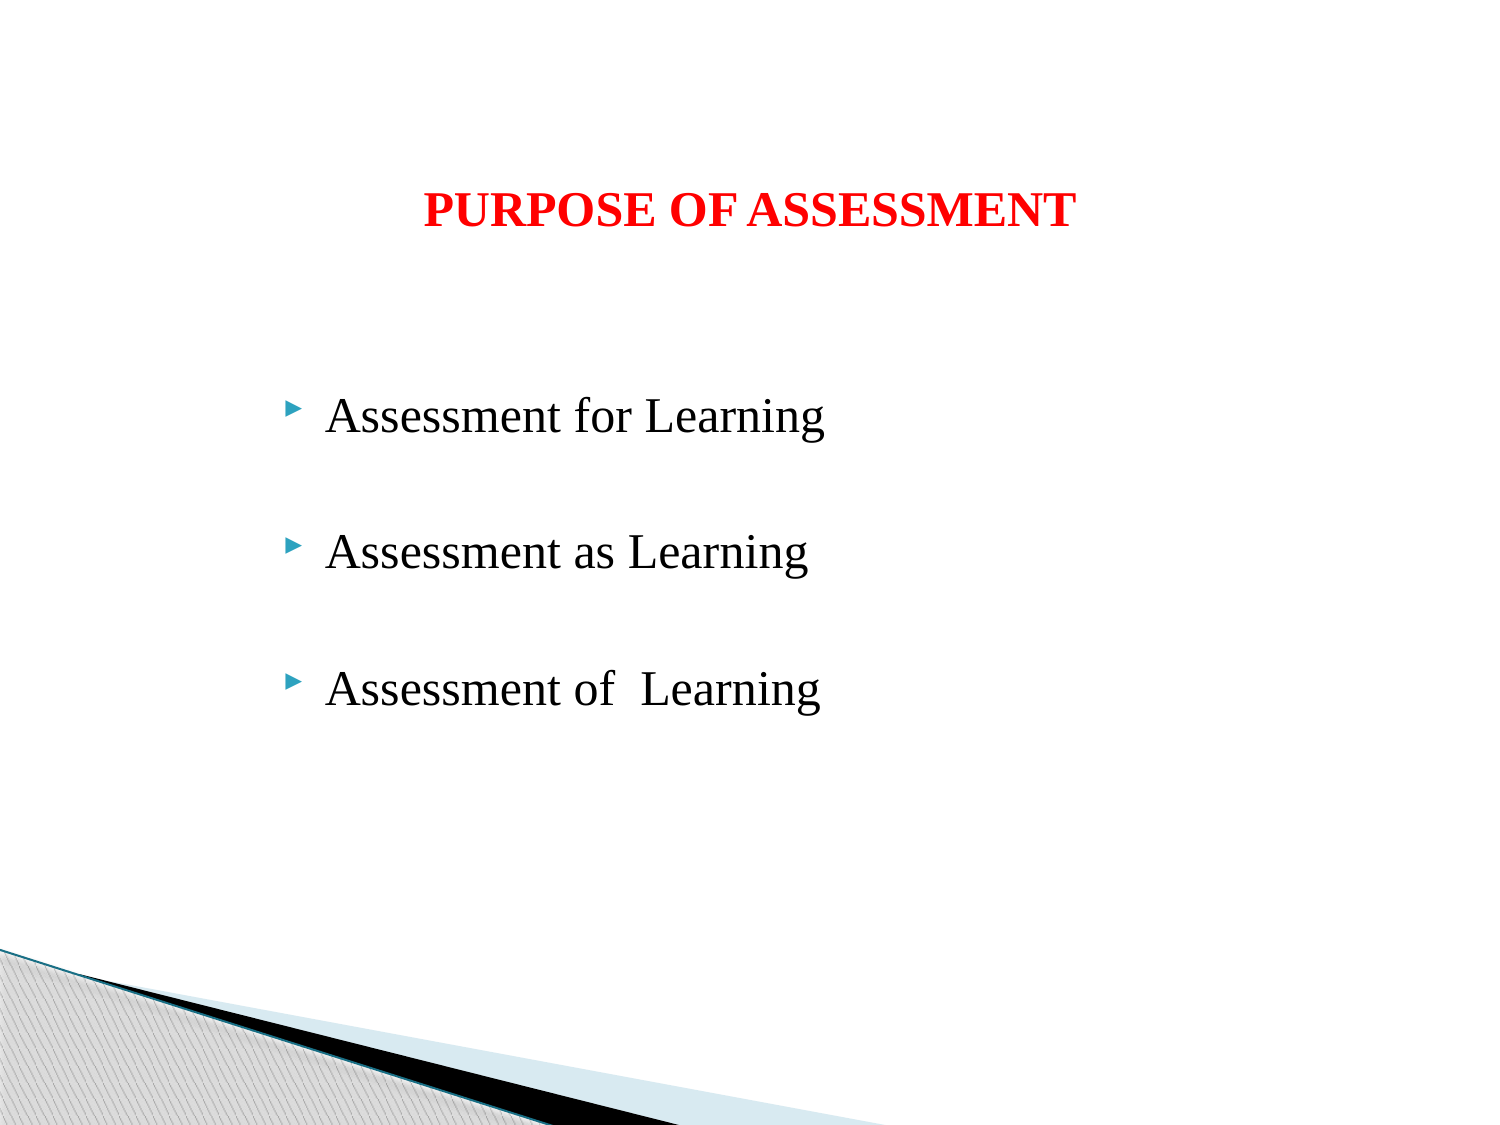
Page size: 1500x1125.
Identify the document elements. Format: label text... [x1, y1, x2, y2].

title PURPOSE OF ASSESSMENT [75, 112, 1425, 300]
list Assessment for Learning Assessment as Learning Assessment of Learning [249, 375, 1425, 863]
